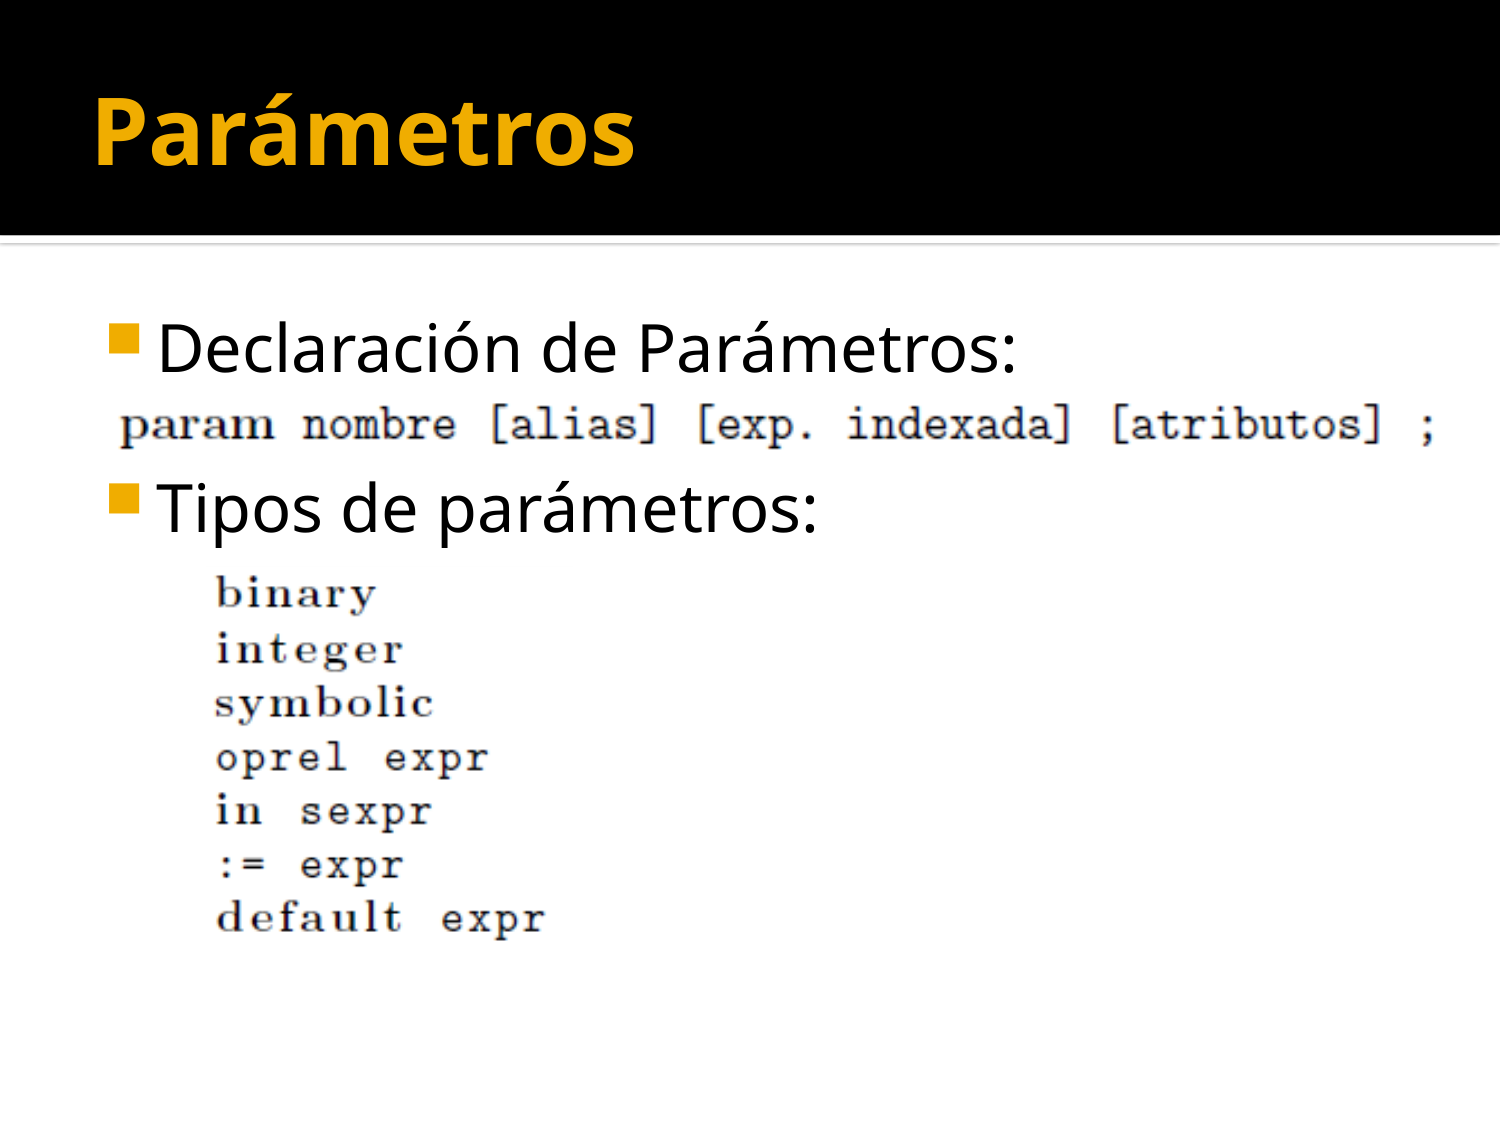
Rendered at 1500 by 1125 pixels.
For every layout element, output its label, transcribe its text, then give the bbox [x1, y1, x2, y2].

list Declaración de Parámetros: Tipos de parámetros: [75, 291, 1425, 1050]
title Parámetros [75, 25, 1425, 231]
picture [112, 397, 1444, 457]
picture [206, 565, 573, 961]
